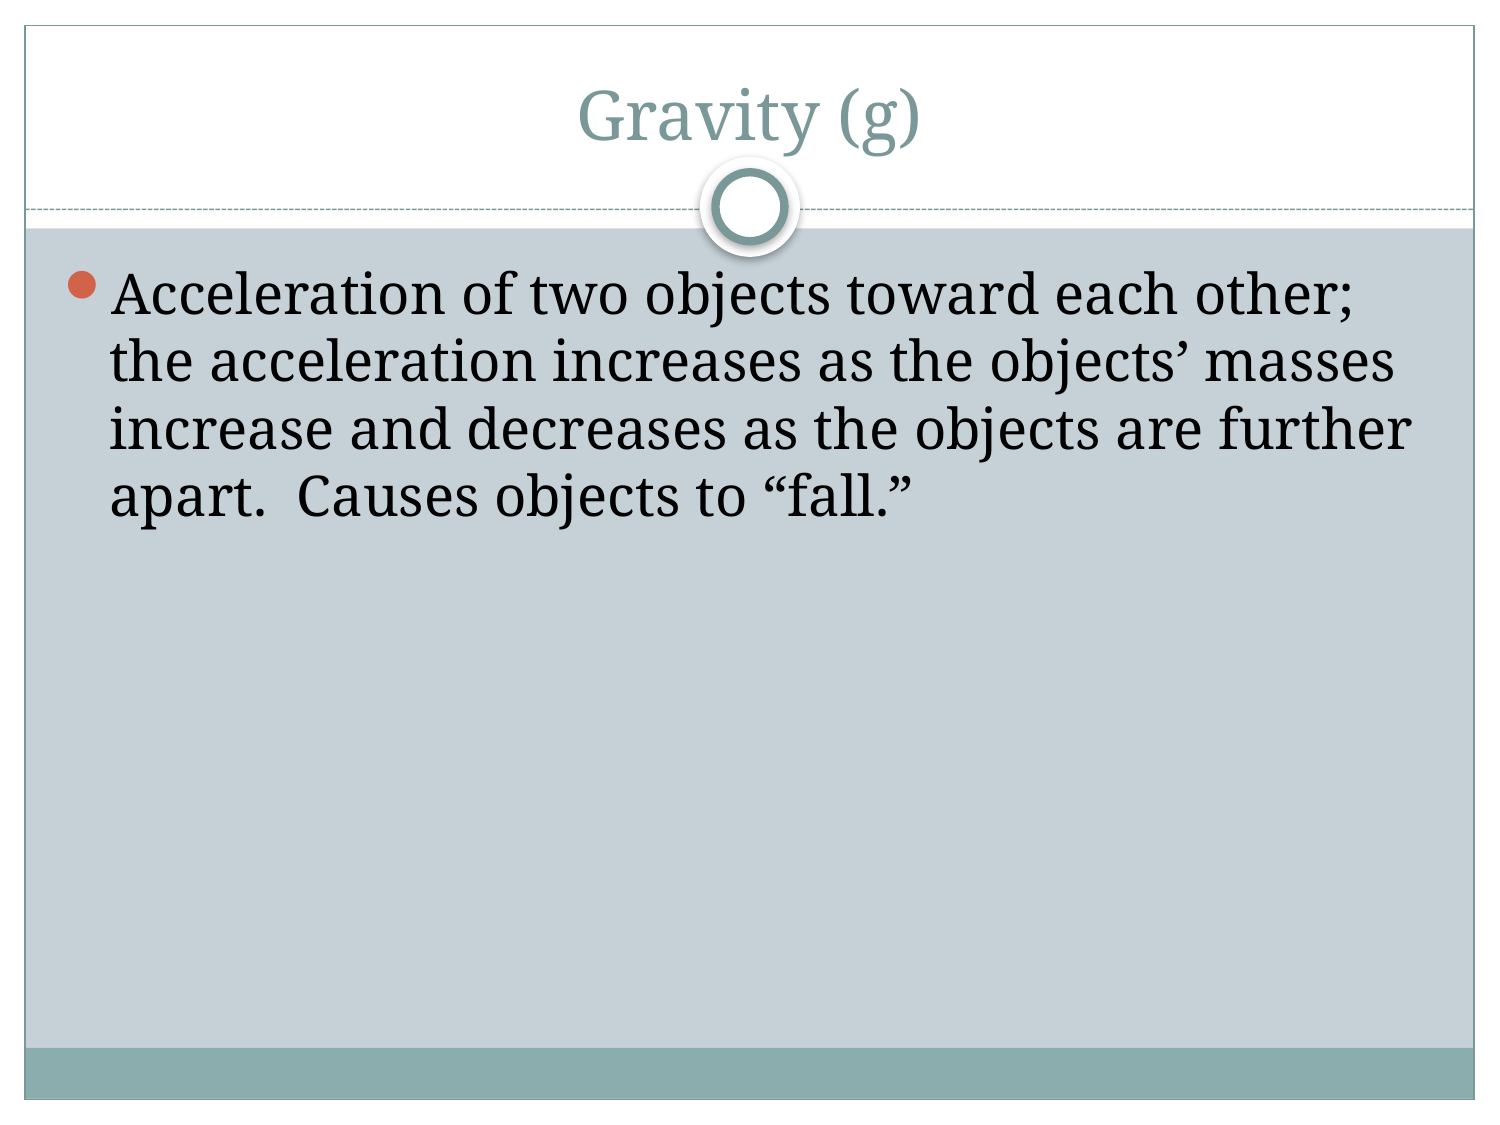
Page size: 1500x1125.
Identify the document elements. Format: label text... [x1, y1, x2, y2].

title Gravity (g) [49, 37, 1450, 162]
list Acceleration of two objects toward each other; the acceleration increases as the objects’ masses increase and decreases as the objects are further apart. Causes objects to “fall.” [49, 250, 1445, 1001]
